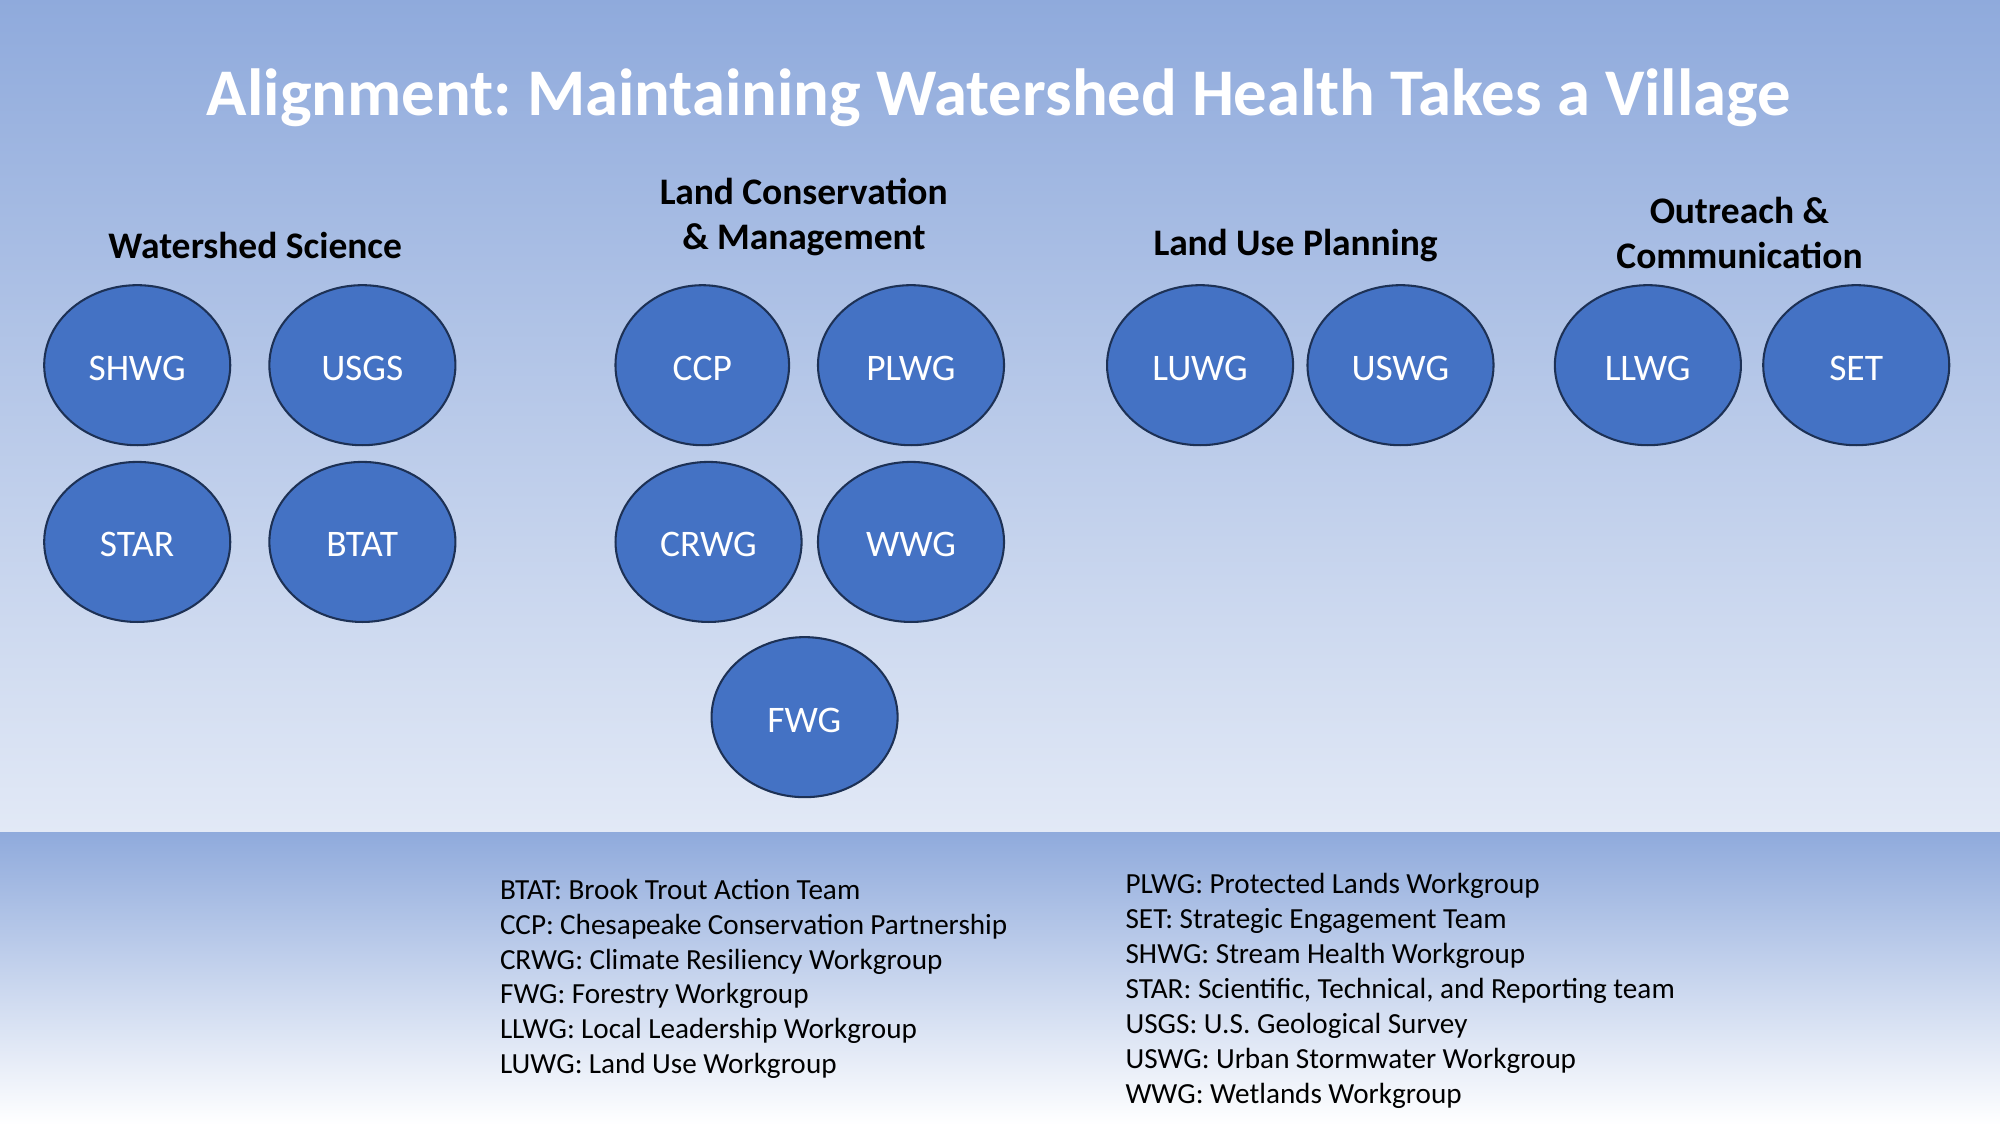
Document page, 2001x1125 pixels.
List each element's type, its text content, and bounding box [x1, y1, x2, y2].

text_box SHWG [43, 284, 232, 447]
text_box BTAT: Brook Trout Action Team CCP: Chesapeake Conservation Partnership CRWG: Climate Resiliency Workgroup FWG: Forestry Workgroup LLWG: Local Leadership Workgroup LUWG: Land Use Workgroup [485, 862, 1023, 1125]
text_box Land Use Planning [1138, 210, 1477, 271]
text_box Watershed Science [78, 213, 433, 274]
text_box Land Conservation & Management [635, 159, 973, 265]
text_box PLWG [816, 284, 1006, 447]
text_box [0, 832, 2000, 1125]
text_box Outreach & Communication [1598, 179, 1881, 284]
text_box STAR [43, 460, 232, 624]
text_box USGS [268, 284, 457, 447]
text_box CRWG [614, 460, 803, 624]
text_box SET [1762, 284, 1951, 447]
text_box USWG [1306, 284, 1495, 447]
text_box LLWG [1553, 284, 1742, 447]
text_box FWG [710, 636, 899, 799]
text_box BTAT [268, 460, 457, 624]
text_box CCP [614, 284, 791, 447]
text_box PLWG: Protected Lands Workgroup SET: Strategic Engagement Team SHWG: Stream Health Workgroup STAR: Scientific, Technical, and Reporting team USGS: U.S. Geological Survey USWG: Urban Stormwater Workgroup WWG: Wetlands Workgroup [1110, 857, 1691, 1125]
text_box WWG [816, 460, 1006, 624]
text_box Alignment: Maintaining Watershed Health Takes a Village [191, 41, 1809, 137]
text_box LUWG [1106, 284, 1295, 447]
